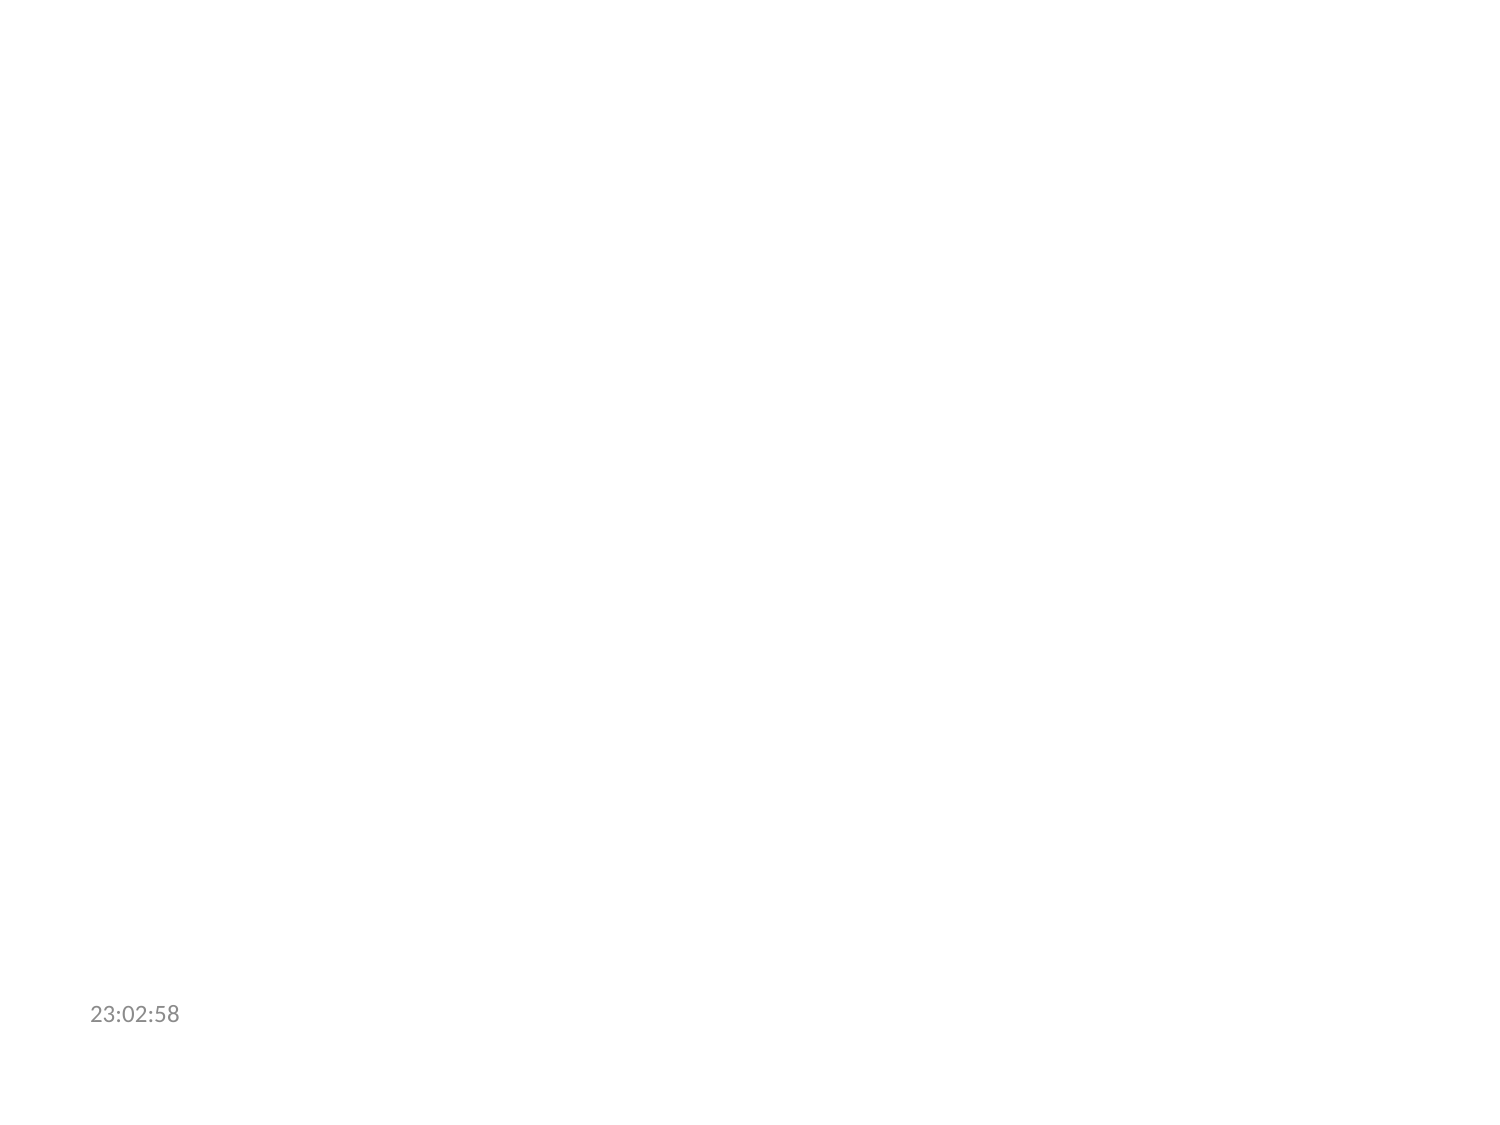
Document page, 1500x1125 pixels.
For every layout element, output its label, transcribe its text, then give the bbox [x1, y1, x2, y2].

text_box 15:35:09 [75, 982, 425, 1043]
